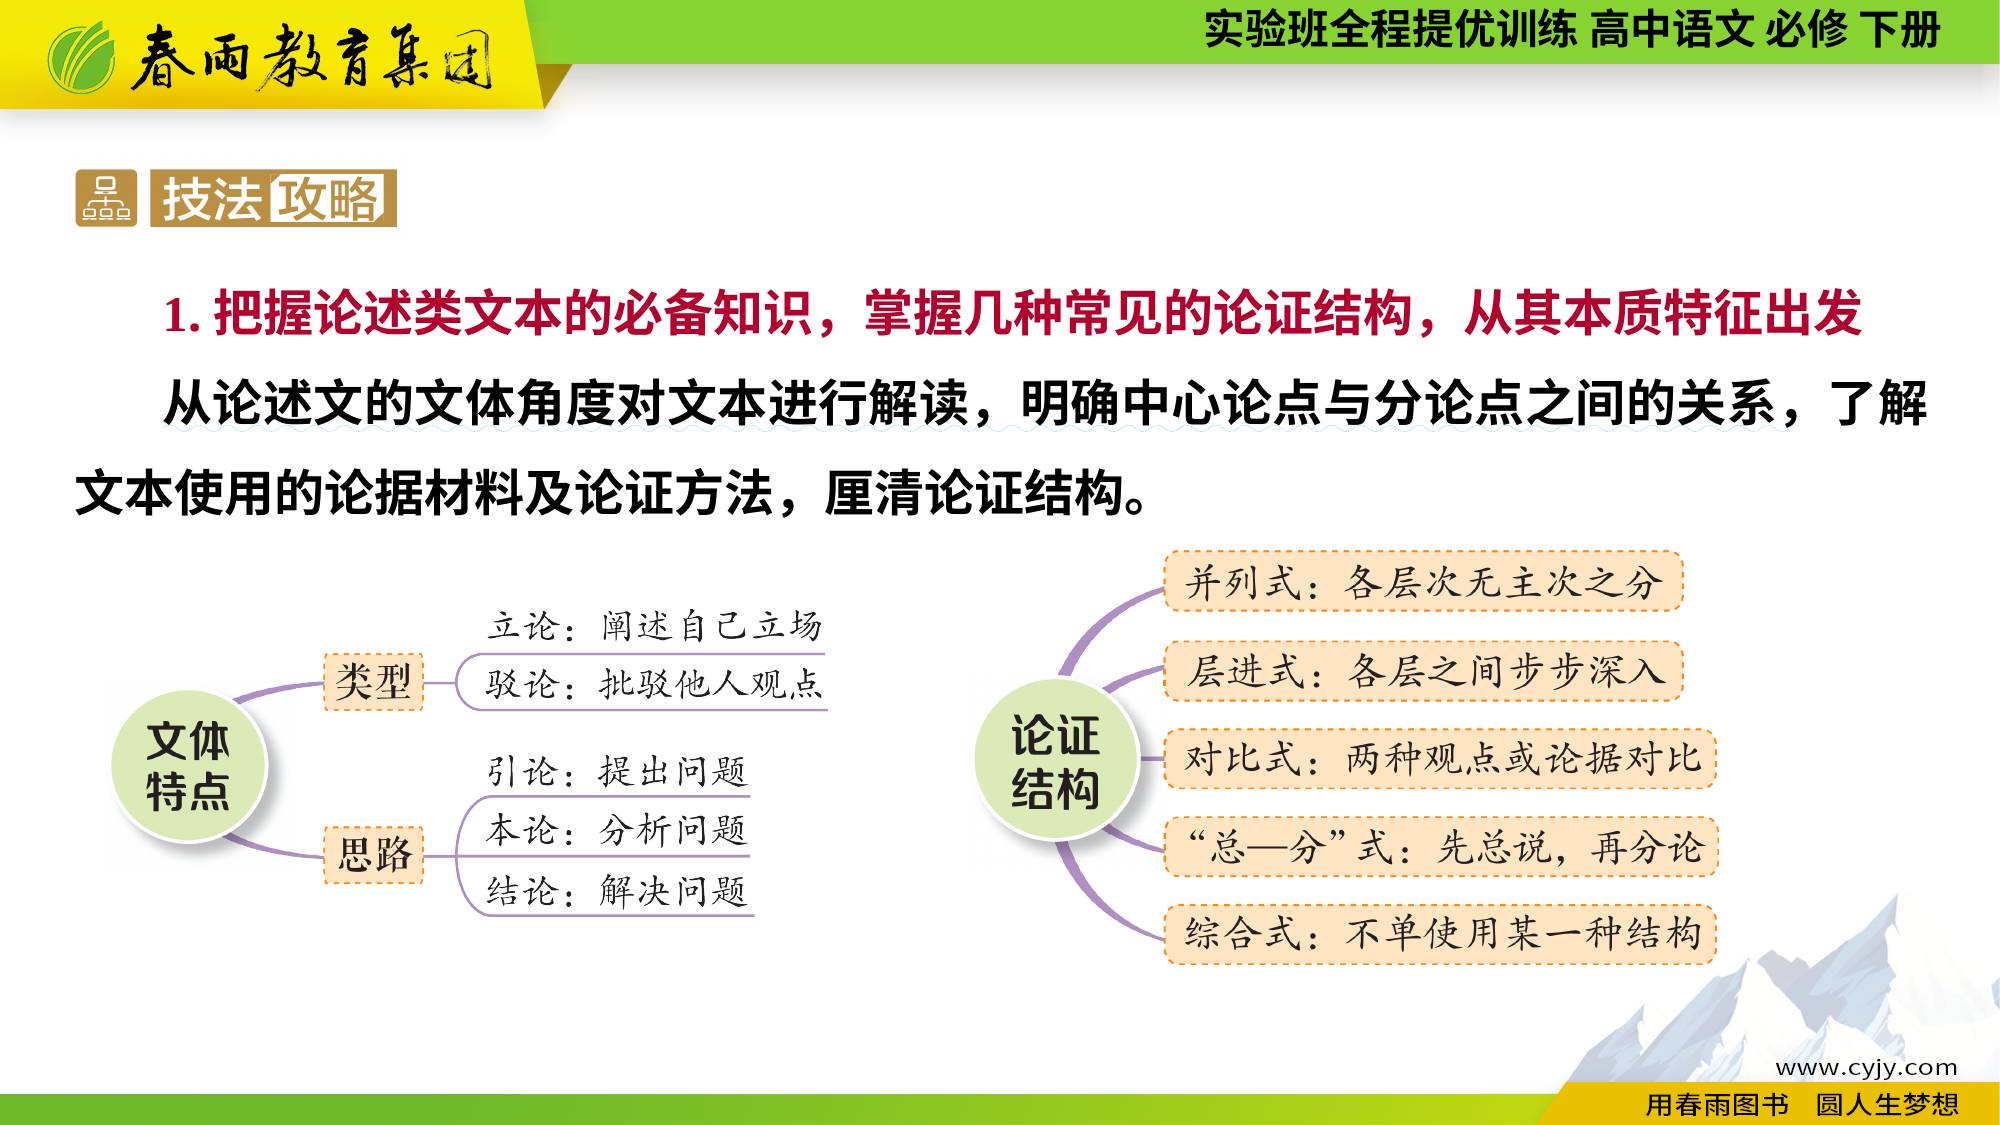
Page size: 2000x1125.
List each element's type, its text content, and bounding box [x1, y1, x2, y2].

list 1.把握论述类文本的必备知识，掌握几种常见的论证结构，从其本质特征出发 从论述文的文体角度对文本进行解读，明确中心论点与分论点之间的关系，了解文本使用的论据材料及论证方法，厘清论证结构。 [59, 243, 1944, 520]
picture [0, 0, 2000, 1125]
